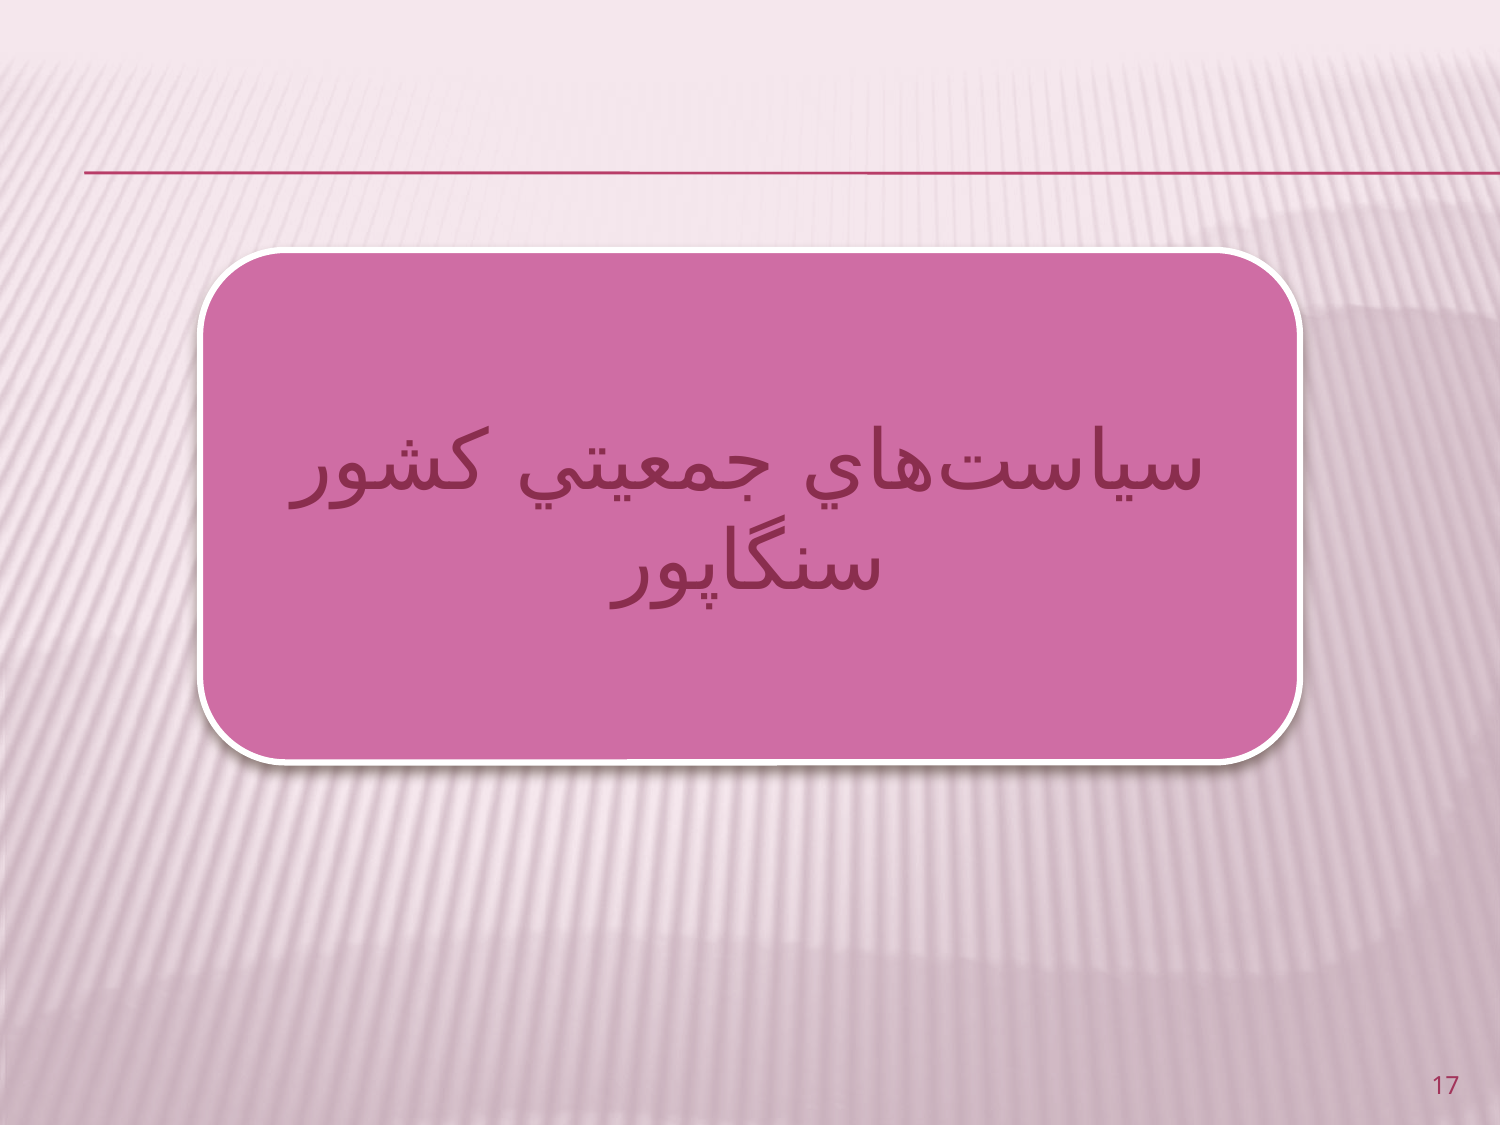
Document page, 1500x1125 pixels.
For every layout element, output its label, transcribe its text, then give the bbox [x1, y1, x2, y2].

slide_number 17 [1350, 1061, 1475, 1103]
text_box سياست‌هاي جمعيتي كشور سنگاپور [196, 246, 1304, 766]
